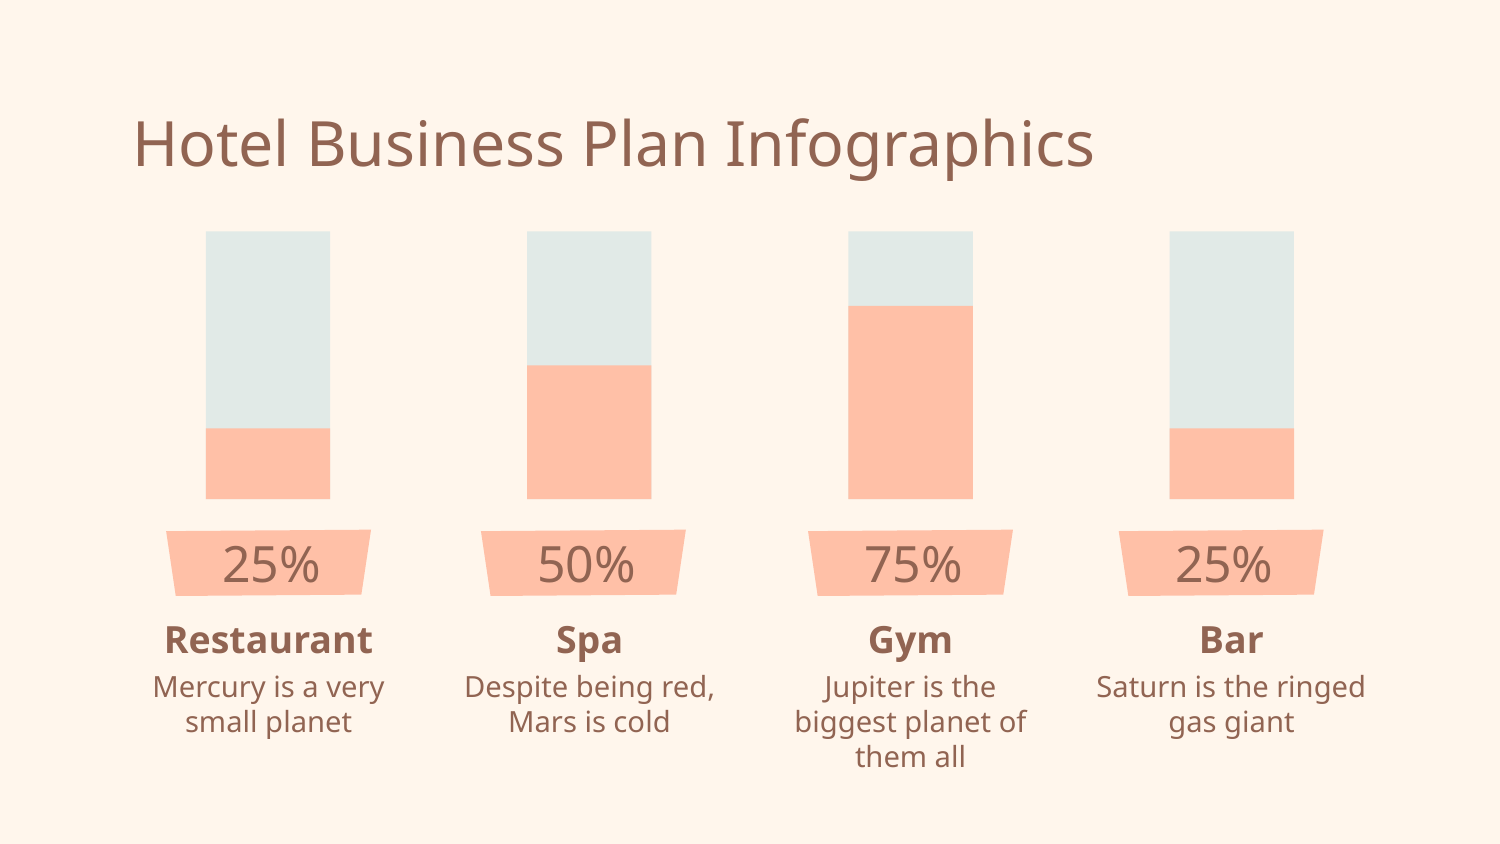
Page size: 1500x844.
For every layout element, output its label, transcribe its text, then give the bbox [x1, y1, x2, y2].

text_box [1079, 529, 1384, 728]
text_box [1169, 428, 1295, 500]
text_box [205, 428, 331, 500]
text_box [848, 231, 973, 305]
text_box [116, 529, 421, 728]
text_box [527, 365, 652, 500]
text_box [527, 231, 652, 365]
text_box [848, 305, 973, 500]
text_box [758, 529, 1063, 728]
title Hotel Business Plan Infographics [116, 88, 1383, 183]
text_box [1169, 231, 1294, 428]
text_box [205, 231, 331, 428]
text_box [437, 529, 742, 728]
